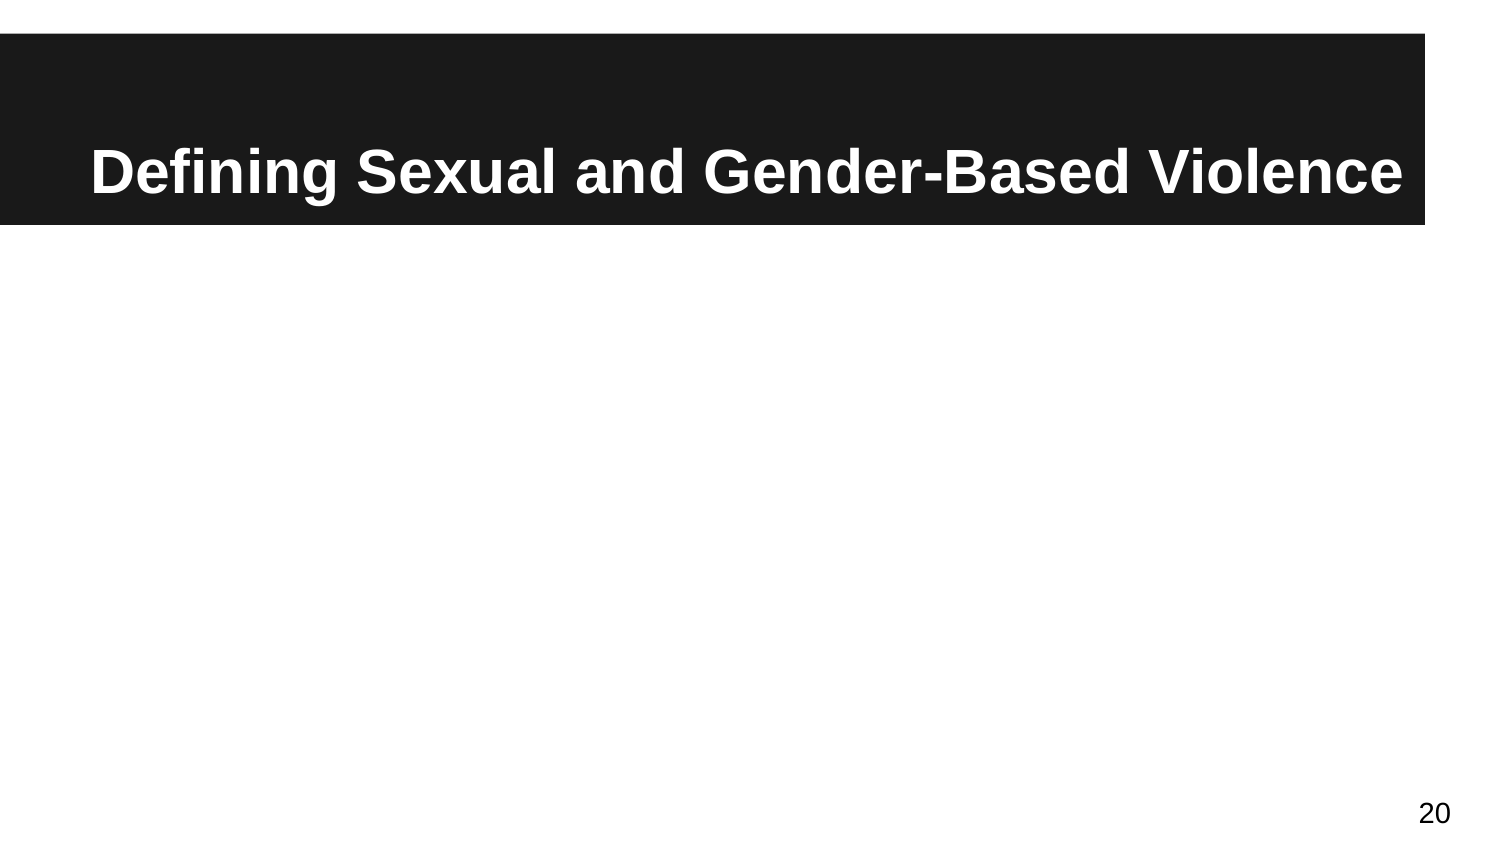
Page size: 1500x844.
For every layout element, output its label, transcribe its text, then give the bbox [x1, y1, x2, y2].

title Defining Sexual and Gender-Based Violence [75, 33, 1425, 221]
slide_number 20 [1403, 779, 1494, 844]
